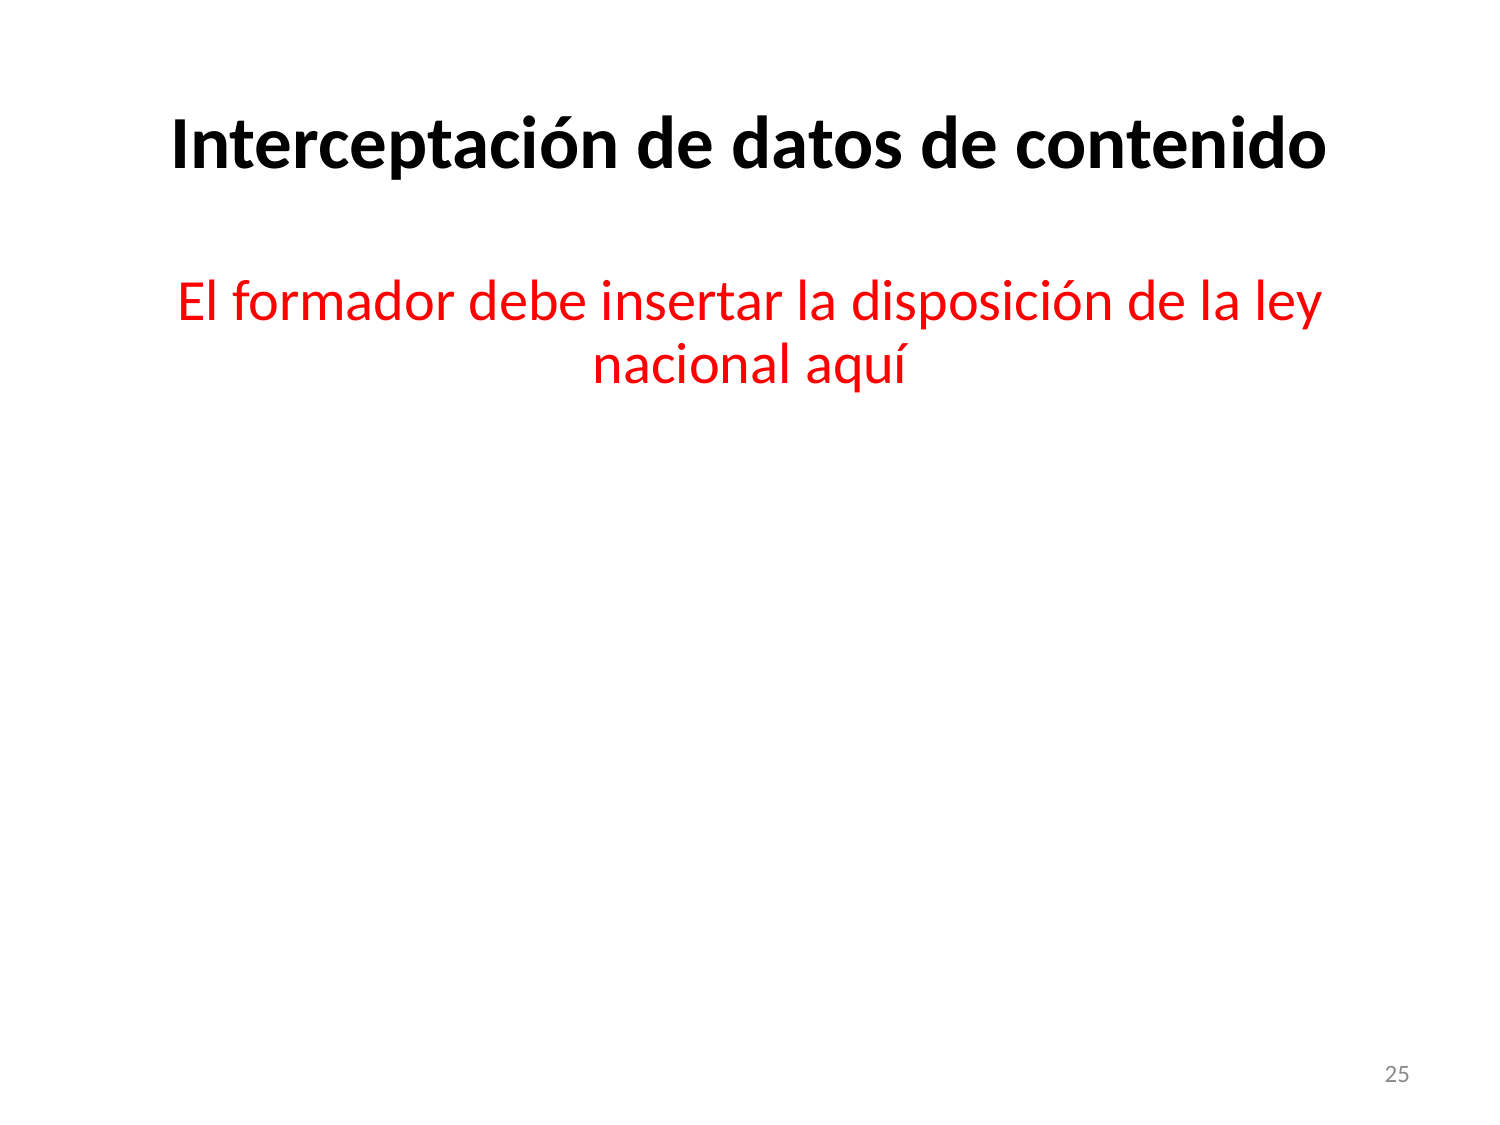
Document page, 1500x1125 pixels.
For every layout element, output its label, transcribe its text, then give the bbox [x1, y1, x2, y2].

list El formador debe insertar la disposición de la ley nacional aquí [75, 262, 1425, 1005]
slide_number 25 [1074, 1042, 1425, 1103]
title Interceptación de datos de contenido [75, 45, 1425, 233]
